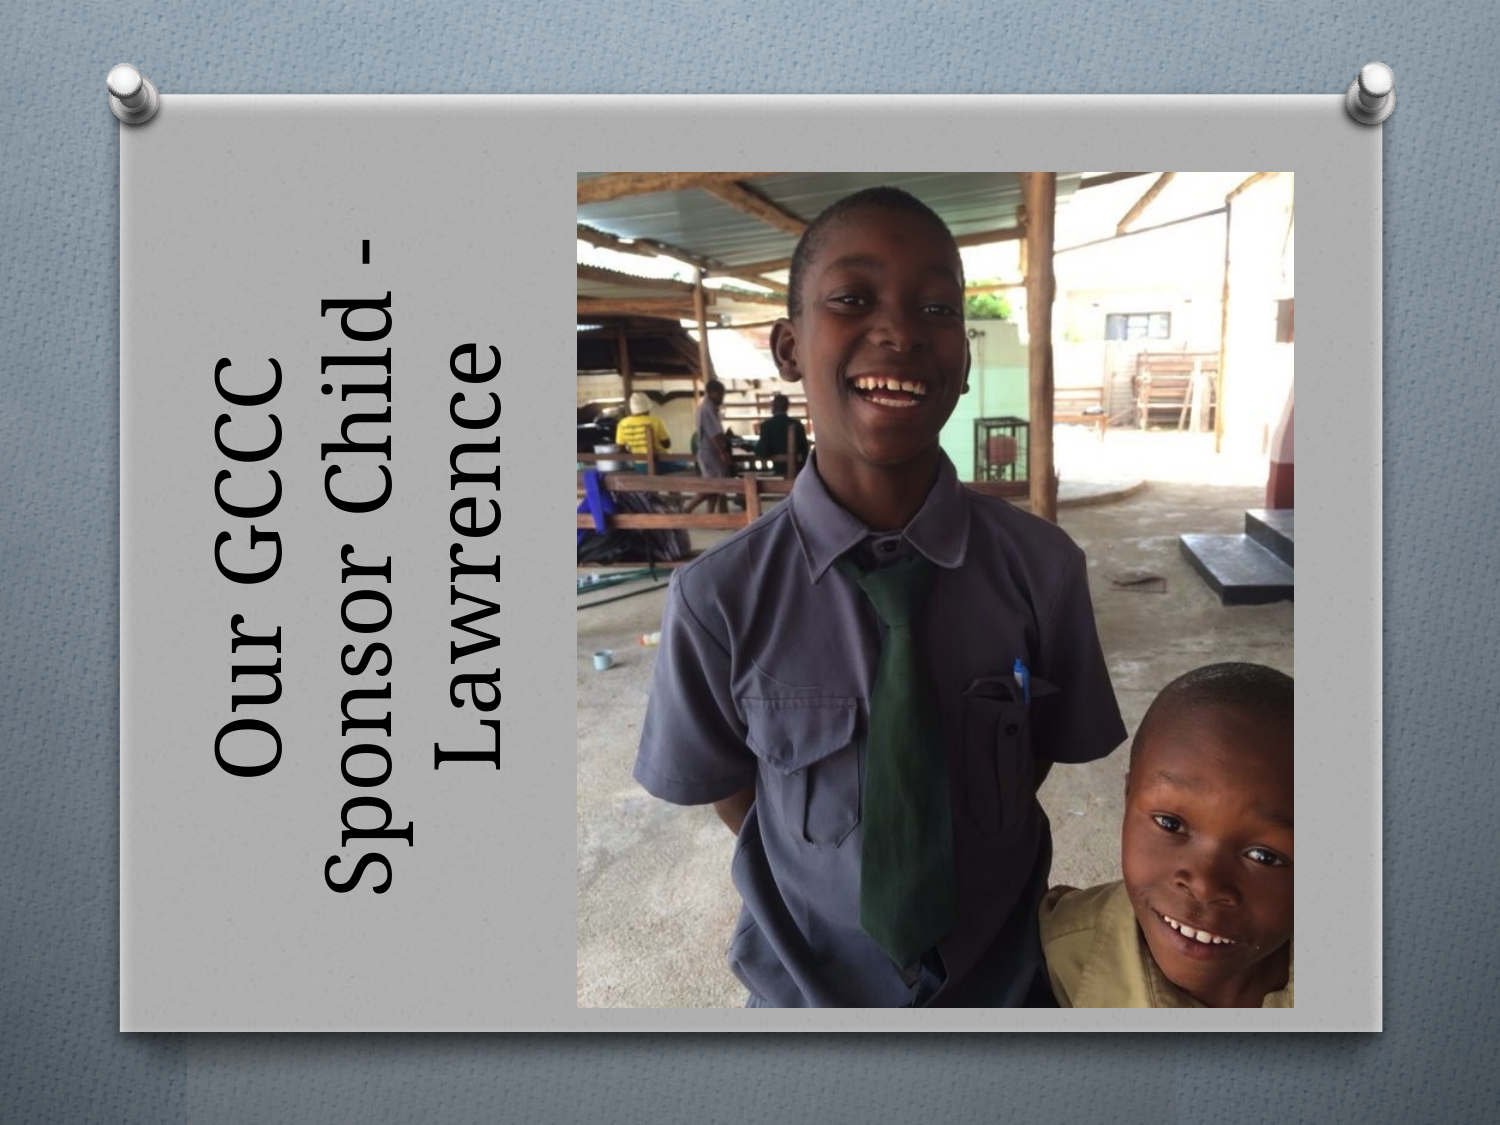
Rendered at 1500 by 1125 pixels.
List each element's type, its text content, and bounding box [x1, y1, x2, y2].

title Our GCCC Sponsor Child - Lawrence [183, 101, 526, 1012]
picture [1317, 35, 1439, 156]
picture [75, 29, 198, 153]
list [572, 172, 1294, 1008]
